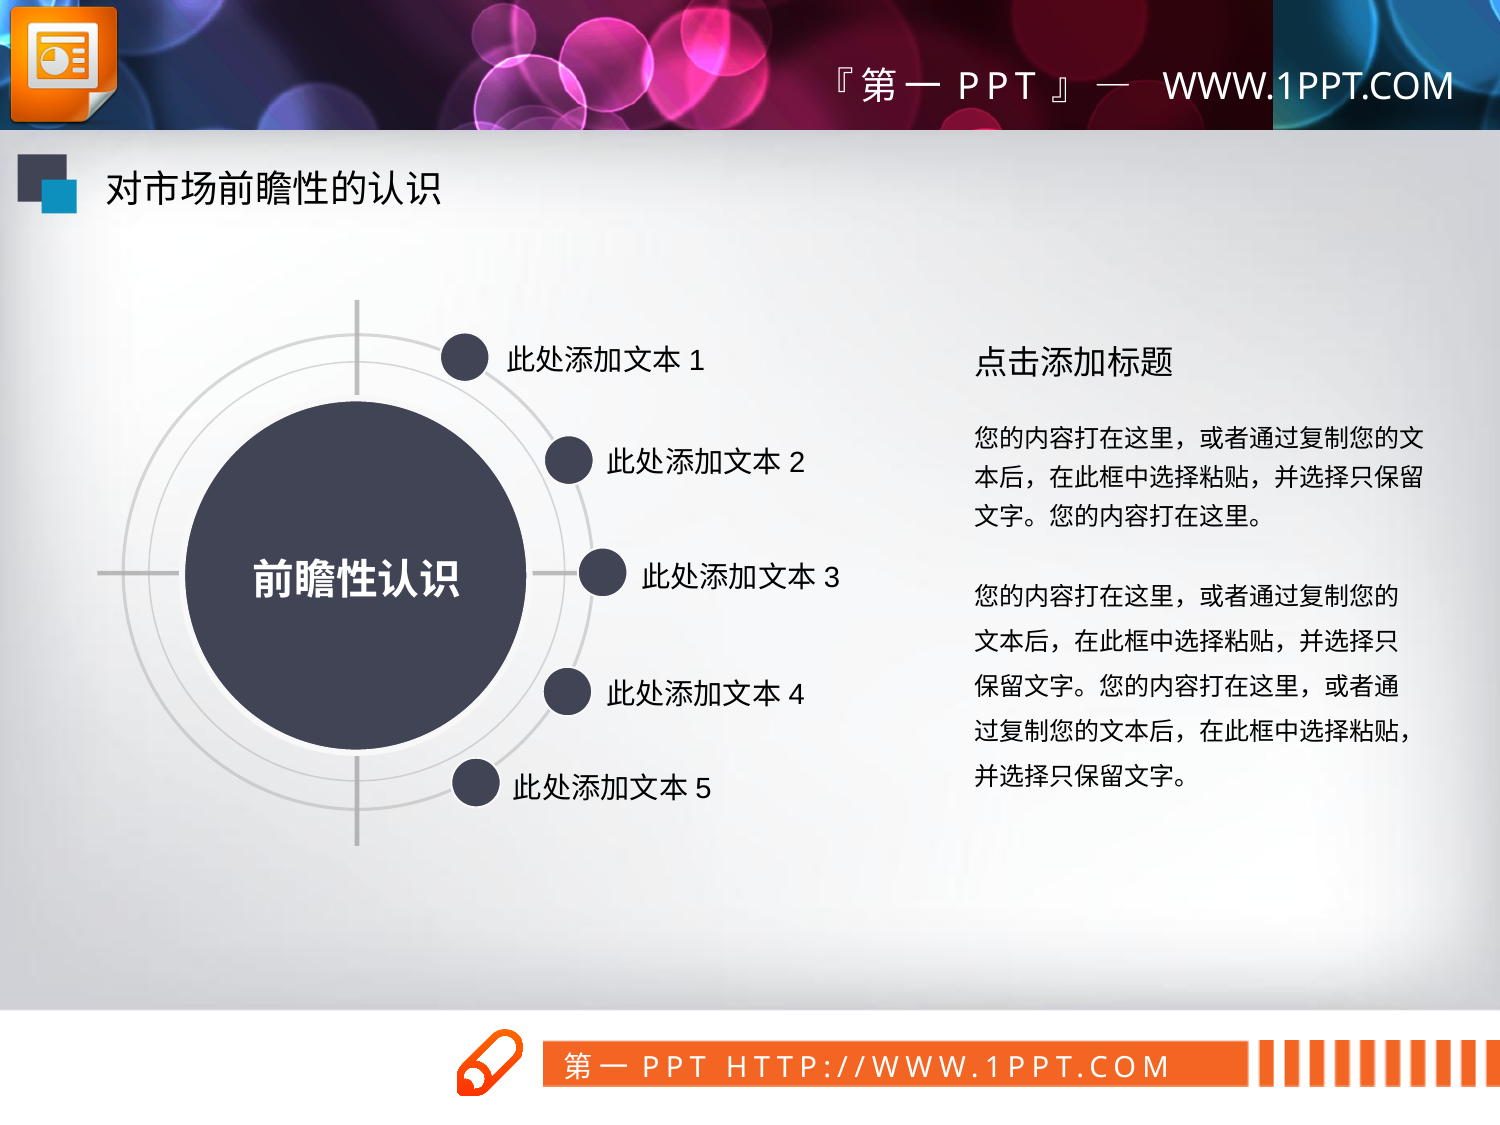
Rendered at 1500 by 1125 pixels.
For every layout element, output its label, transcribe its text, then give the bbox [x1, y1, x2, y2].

picture [543, 1040, 1500, 1087]
text_box 此处添加文本1 [622, 335, 799, 382]
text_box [181, 398, 530, 753]
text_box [17, 154, 77, 214]
text_box 点击添加标题 [962, 335, 1199, 388]
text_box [577, 547, 628, 598]
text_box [450, 757, 501, 808]
text_box 您的内容打在这里，或者通过复制您的文本后，在此框中选择粘贴，并选择只保留文字。您的内容打在这里。 [962, 407, 1459, 576]
text_box 您的内容打在这里，或者通过复制您的文本后，在此框中选择粘贴，并选择只保留文字。您的内容打在这里，或者通过复制您的文本后，在此框中选择粘贴，并选择只保留文字。 [962, 559, 1436, 841]
text_box 此处添加文本2 [622, 437, 899, 485]
text_box 此处添加文本4 [622, 669, 899, 717]
text_box 此处添加文本5 [622, 762, 806, 810]
picture [0, 0, 1500, 1012]
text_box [97, 299, 617, 847]
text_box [542, 666, 593, 717]
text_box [439, 332, 490, 383]
text_box 此处添加文本3 [632, 552, 934, 599]
text_box 对市场前瞻性的认识 [90, 157, 458, 218]
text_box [543, 434, 594, 486]
